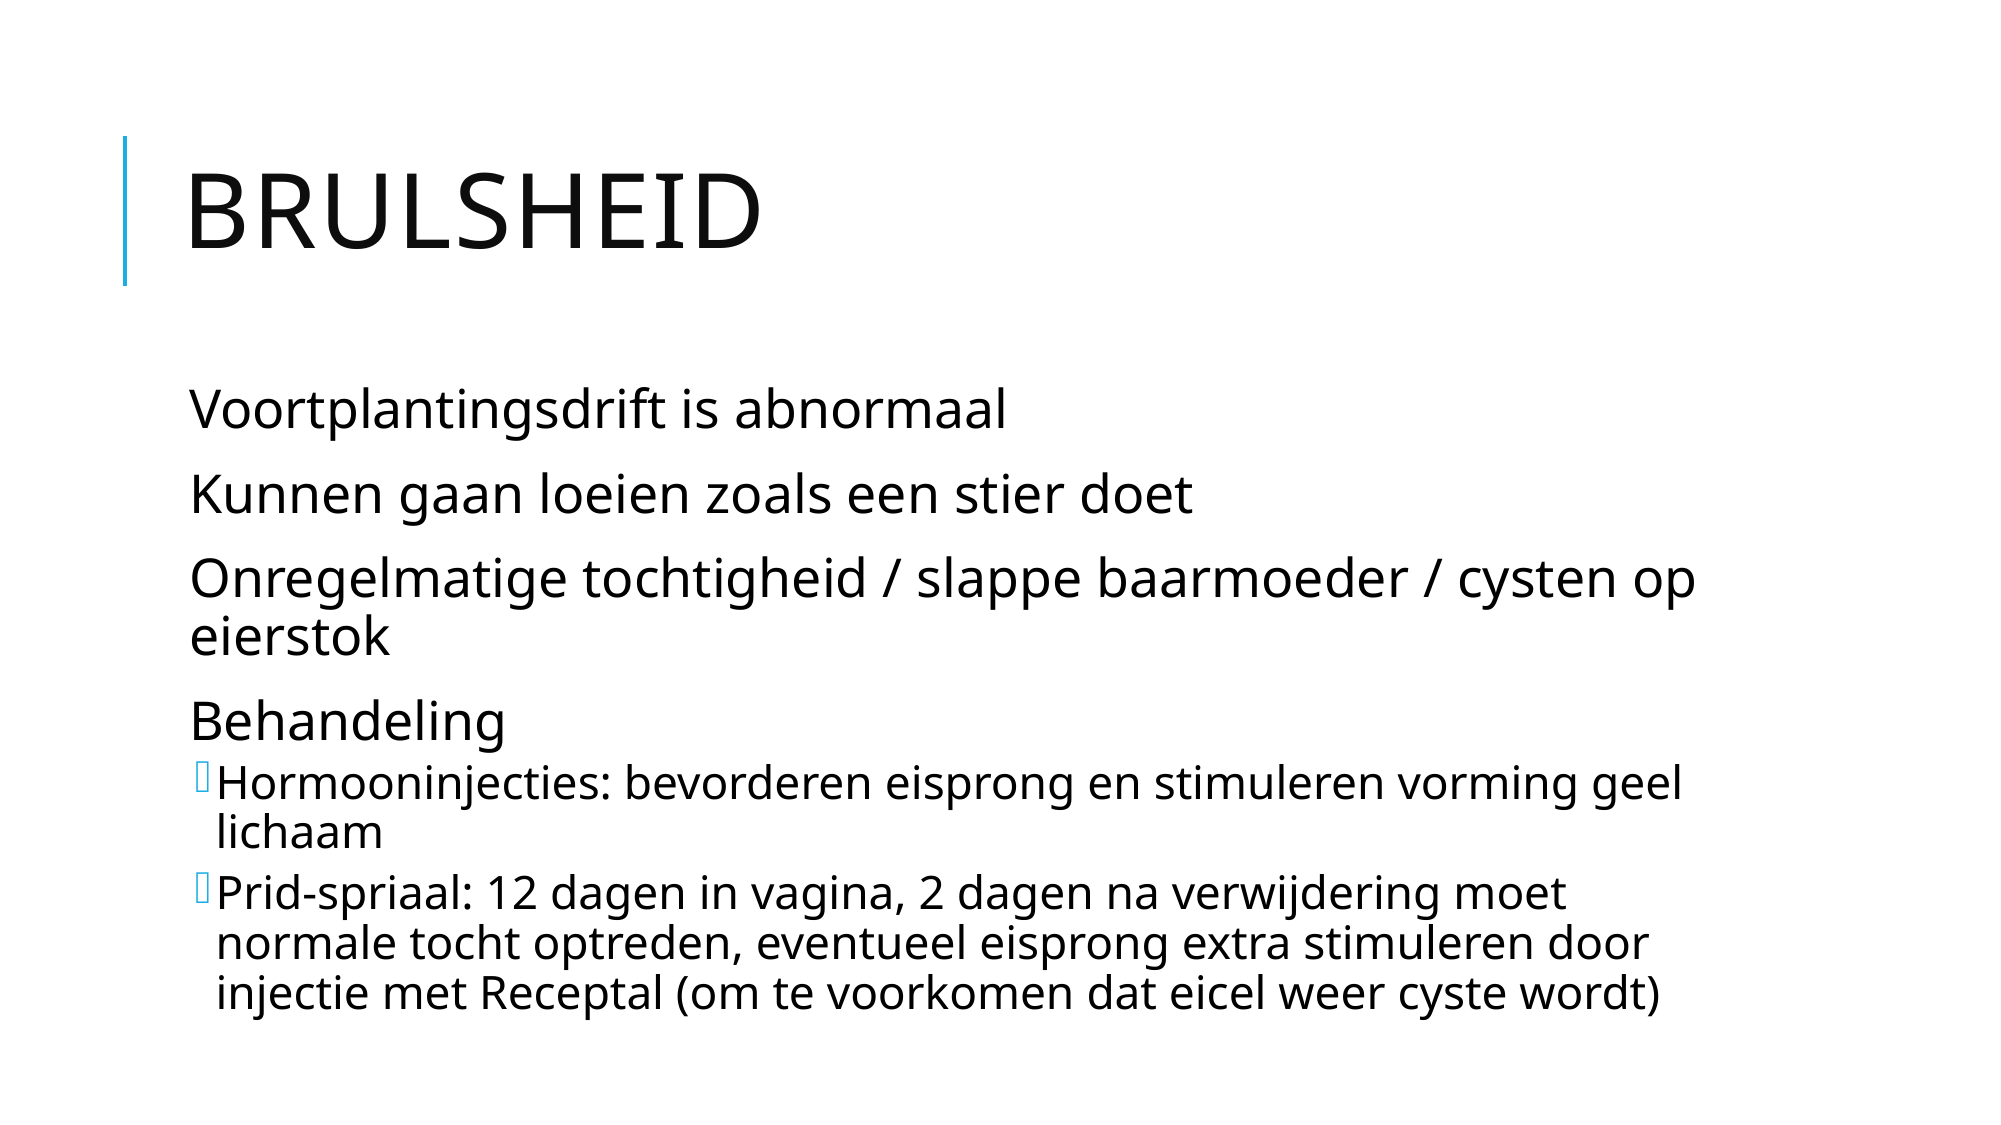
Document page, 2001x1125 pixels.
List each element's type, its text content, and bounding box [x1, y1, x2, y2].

title brulsheid [168, 96, 1763, 342]
list Voortplantingsdrift is abnormaal Kunnen gaan loeien zoals een stier doet Onregelmatige tochtigheid / slappe baarmoeder / cysten op eierstok Behandeling Hormooninjecties: bevorderen eisprong en stimuleren vorming geel lichaam Prid-spriaal: 12 dagen in vagina, 2 dagen na verwijdering moet normale tocht optreden, eventueel eisprong extra stimuleren door injectie met Receptal (om te voorkomen dat eicel weer cyste wordt) [168, 375, 1763, 1035]
